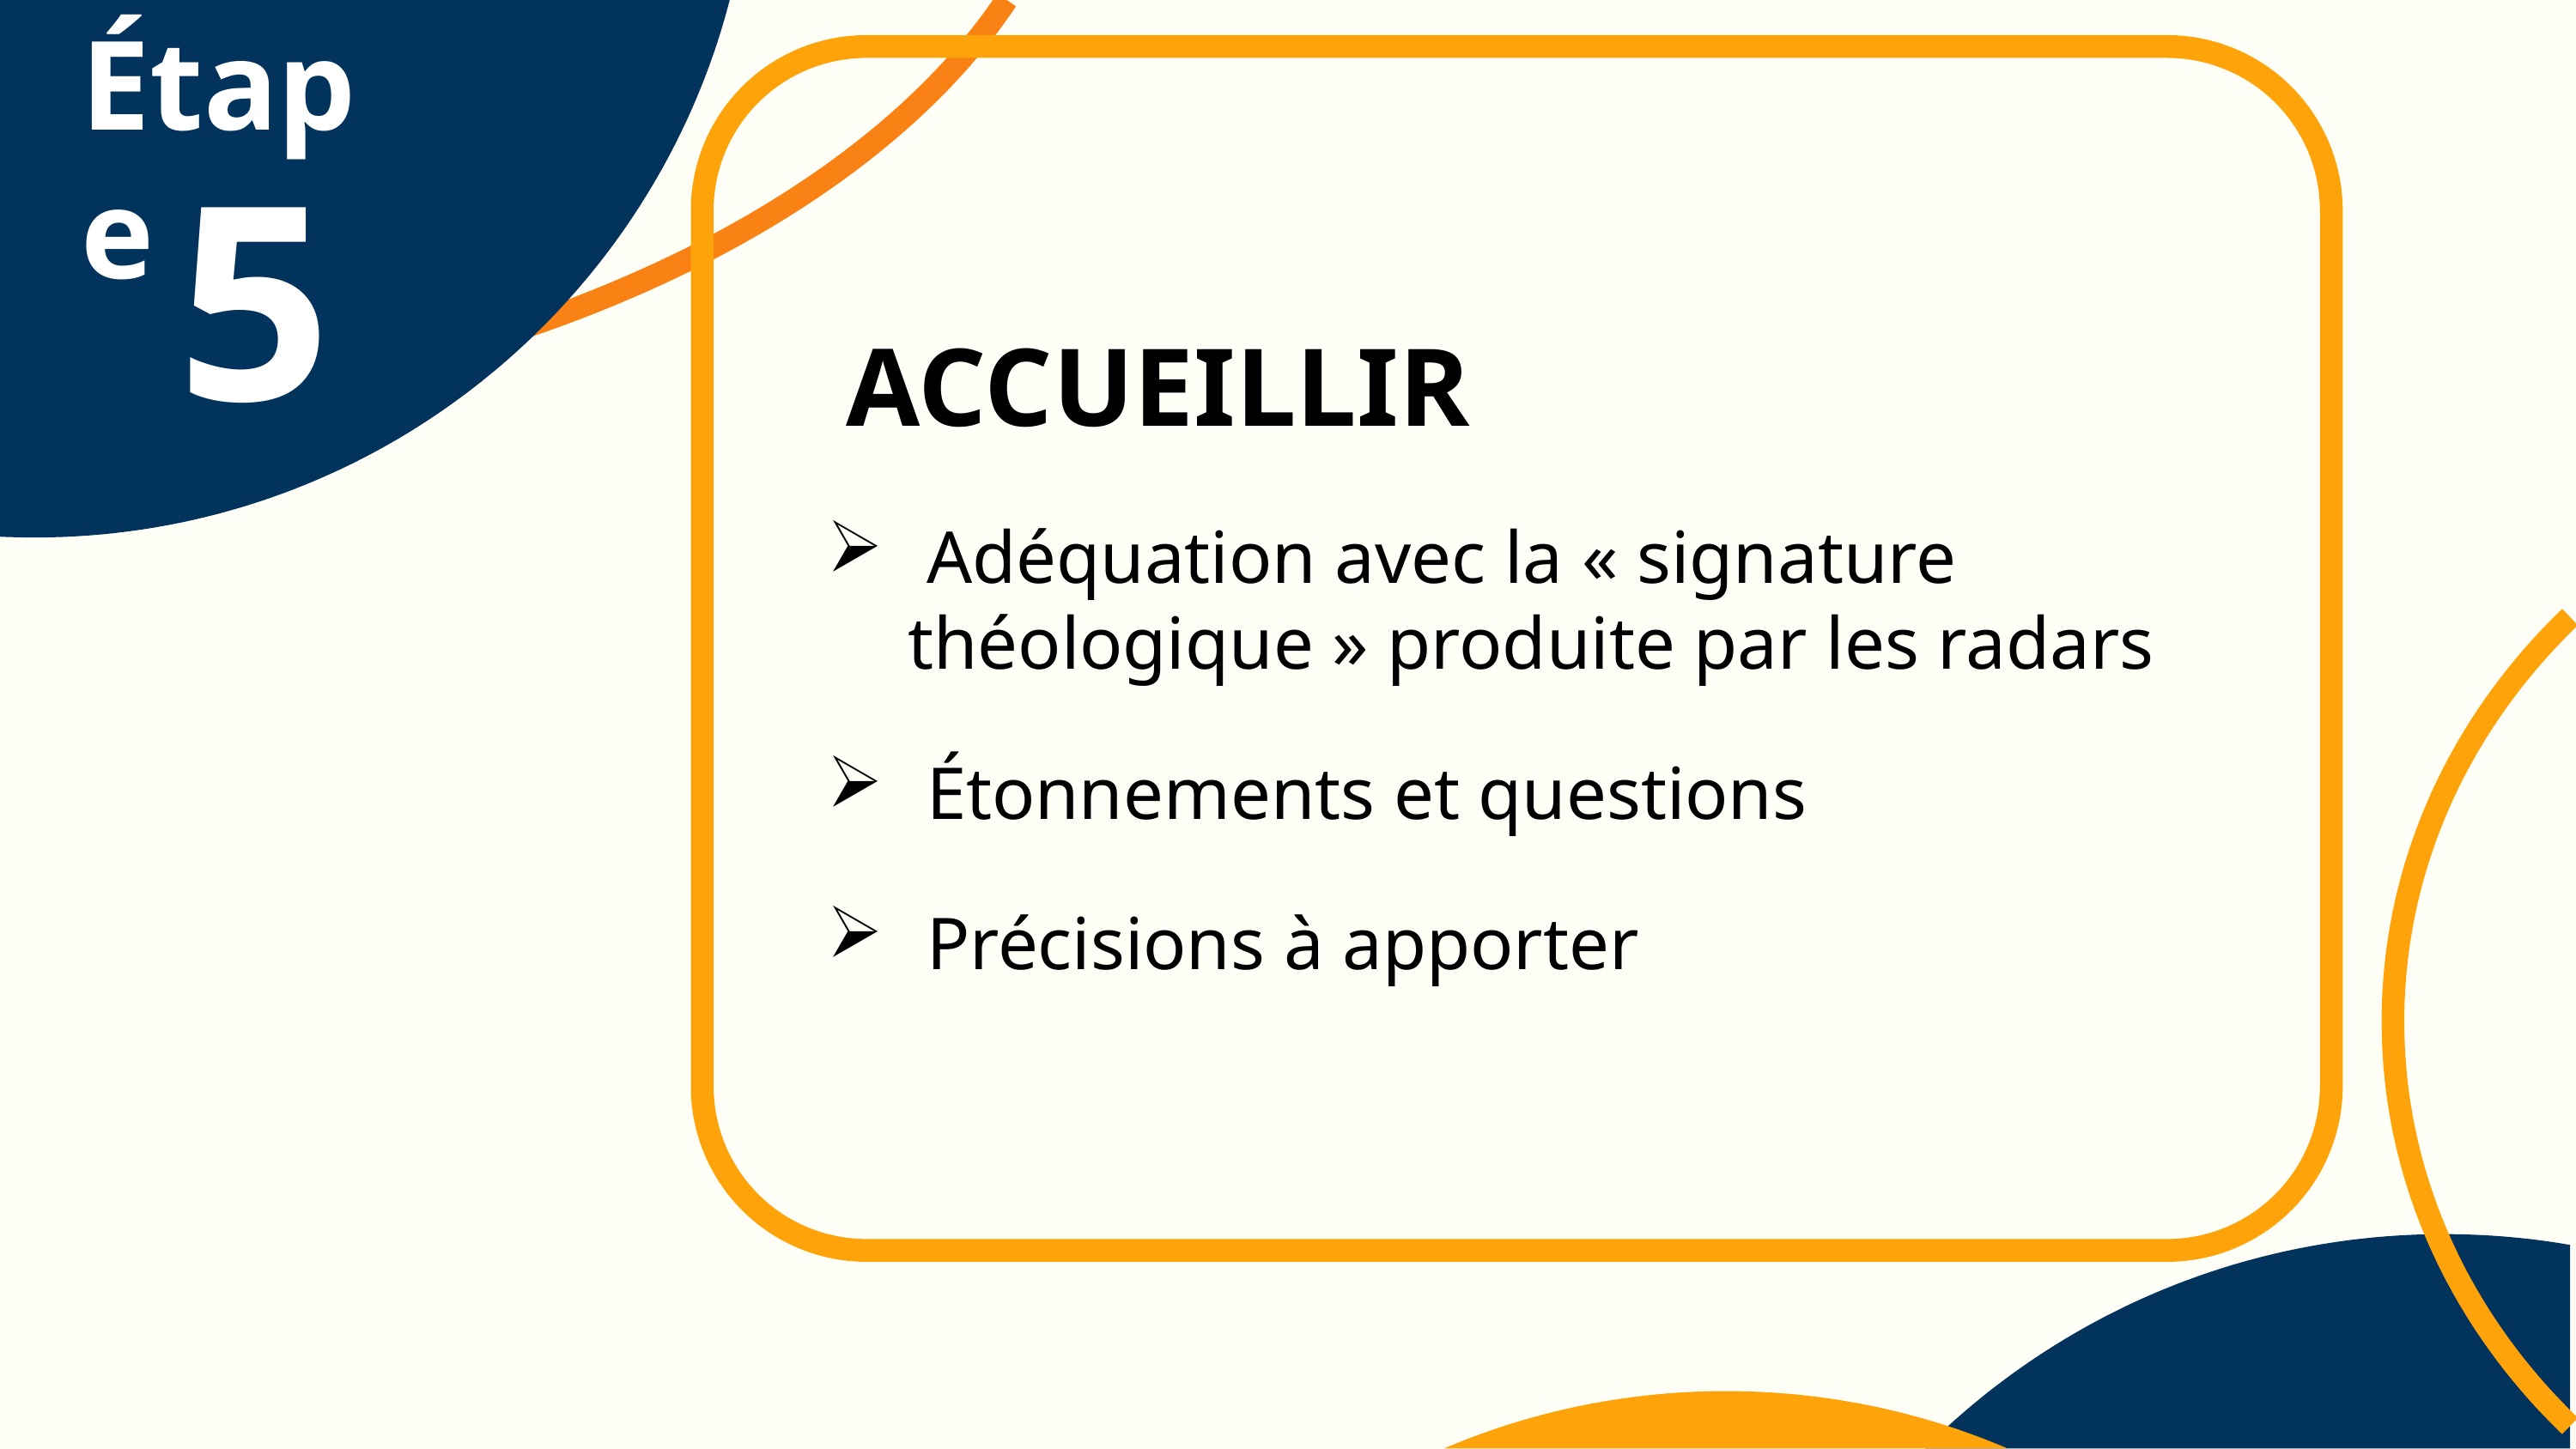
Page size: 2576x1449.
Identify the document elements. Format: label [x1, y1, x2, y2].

text_box [0, 0, 1018, 538]
text_box [690, 34, 2576, 1449]
